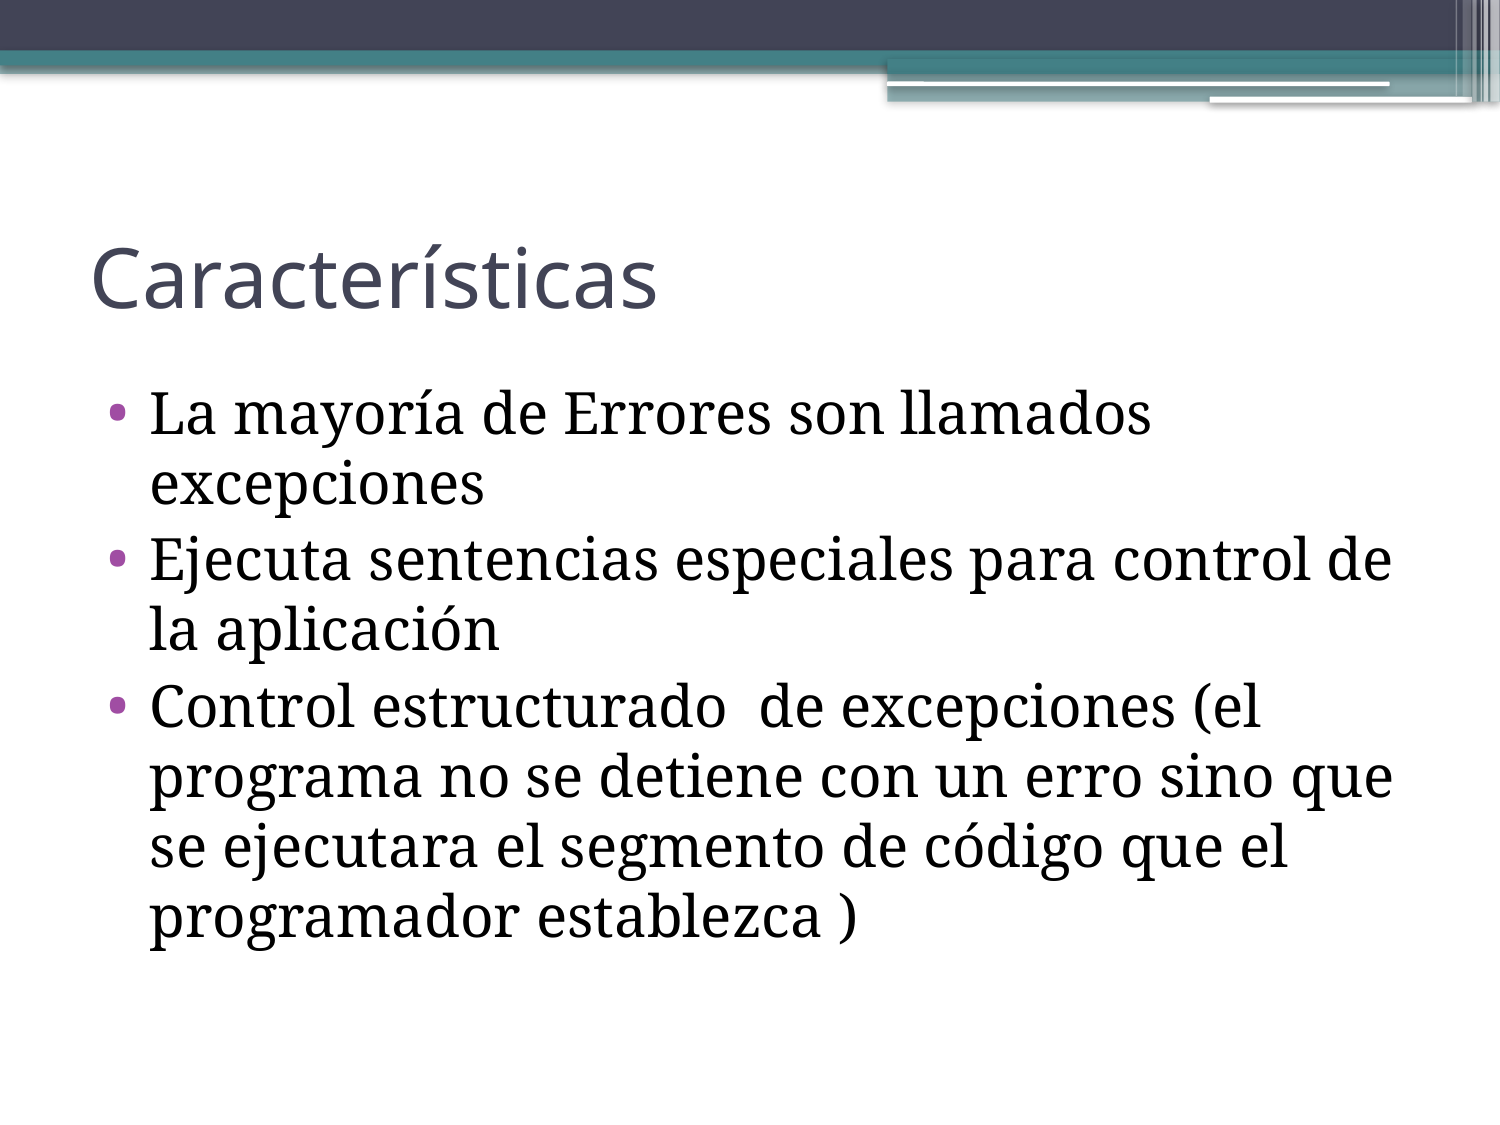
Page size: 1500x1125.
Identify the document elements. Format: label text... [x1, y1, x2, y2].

title Características [75, 187, 1425, 363]
list La mayoría de Errores son llamados excepciones Ejecuta sentencias especiales para control de la aplicación Control estructurado de excepciones (el programa no se detiene con un erro sino que se ejecutara el segmento de código que el programador establezca ) [75, 368, 1425, 1079]
